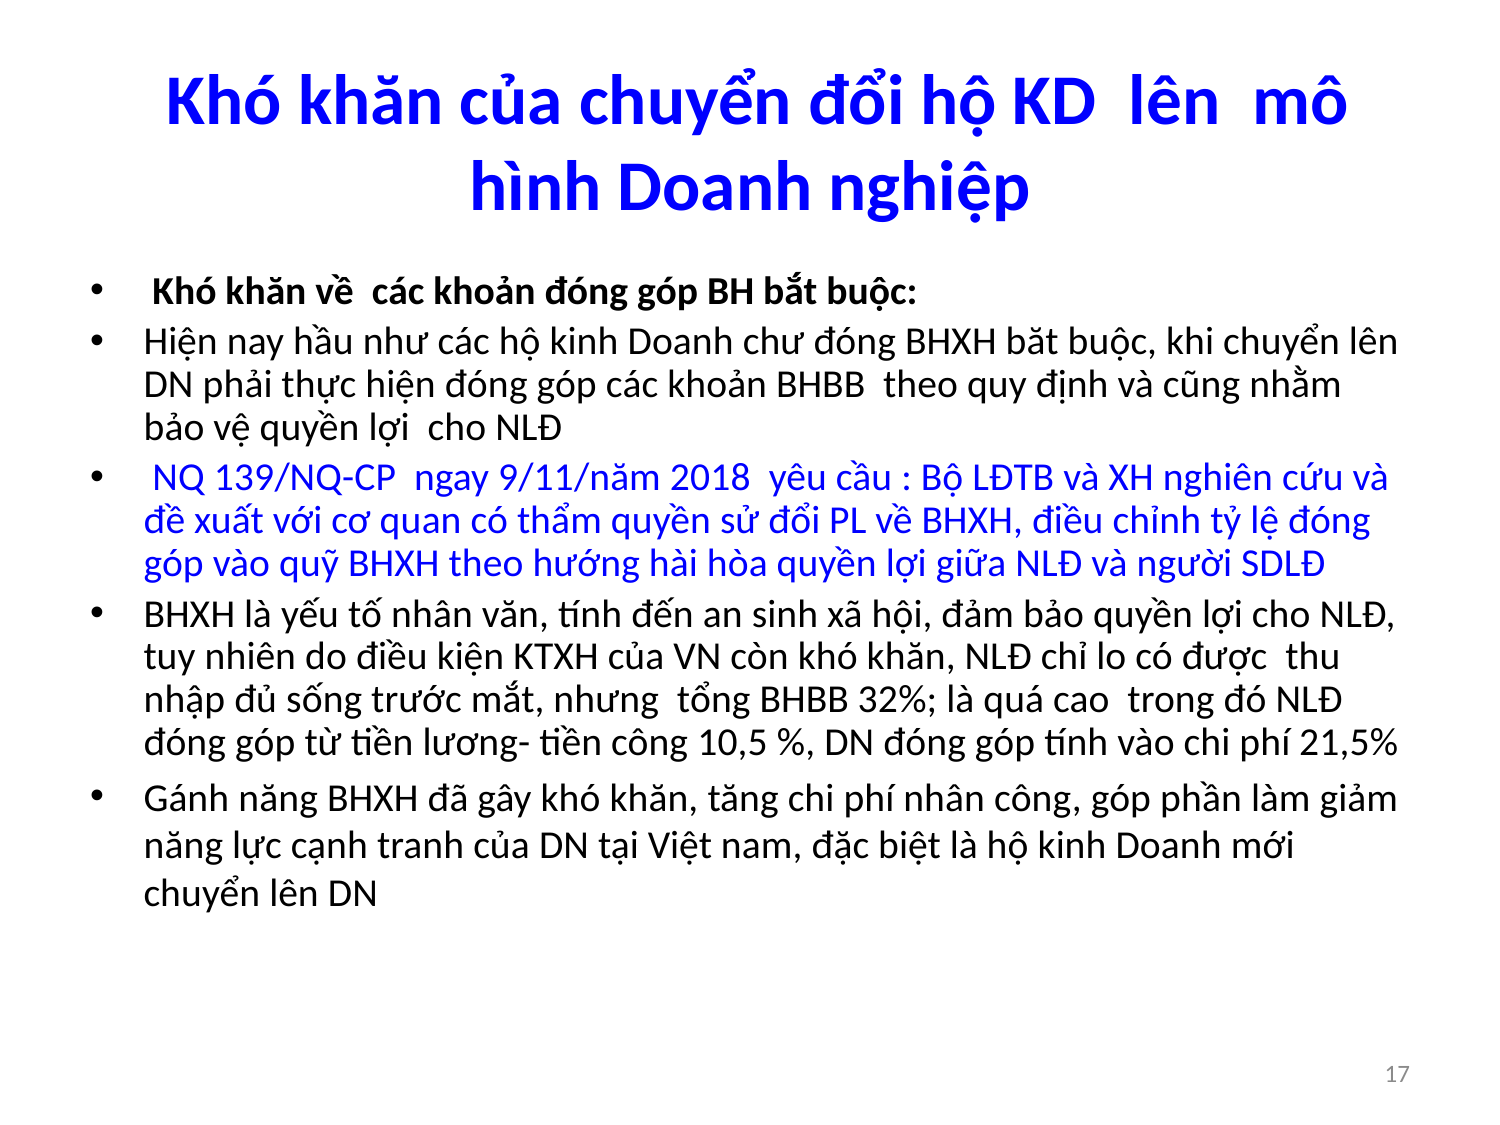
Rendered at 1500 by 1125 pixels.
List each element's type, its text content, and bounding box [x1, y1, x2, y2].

list Khó khăn về các khoản đóng góp BH bắt buộc: Hiện nay hầu như các hộ kinh Doanh chư đóng BHXH băt buộc, khi chuyển lên DN phải thực hiện đóng góp các khoản BHBB theo quy định và cũng nhằm bảo vệ quyền lợi cho NLĐ NQ 139/NQ-CP ngay 9/11/năm 2018 yêu cầu : Bộ LĐTB và XH nghiên cứu và đề xuất với cơ quan có thẩm quyền sử đổi PL về BHXH, điều chỉnh tỷ lệ đóng góp vào quỹ BHXH theo hướng hài hòa quyền lợi giữa NLĐ và người SDLĐ BHXH là yếu tố nhân văn, tính đến an sinh xã hội, đảm bảo quyền lợi cho NLĐ, tuy nhiên do điều kiện KTXH của VN còn khó khăn, NLĐ chỉ lo có được thu nhập đủ sống trước mắt, nhưng tổng BHBB 32%; là quá cao trong đó NLĐ đóng góp từ tiền lương- tiền công 10,5 %, DN đóng góp tính vào chi phí 21,5% Gánh năng BHXH đã gây khó khăn, tăng chi phí nhân công, góp phần làm giảm năng lực cạnh tranh của DN tại Việt nam, đặc biệt là hộ kinh Doanh mới chuyển lên DN [75, 262, 1425, 1005]
title Khó khăn của chuyển đổi hộ KD lên mô hình Doanh nghiệp [75, 45, 1425, 233]
slide_number 17 [1074, 1042, 1425, 1103]
